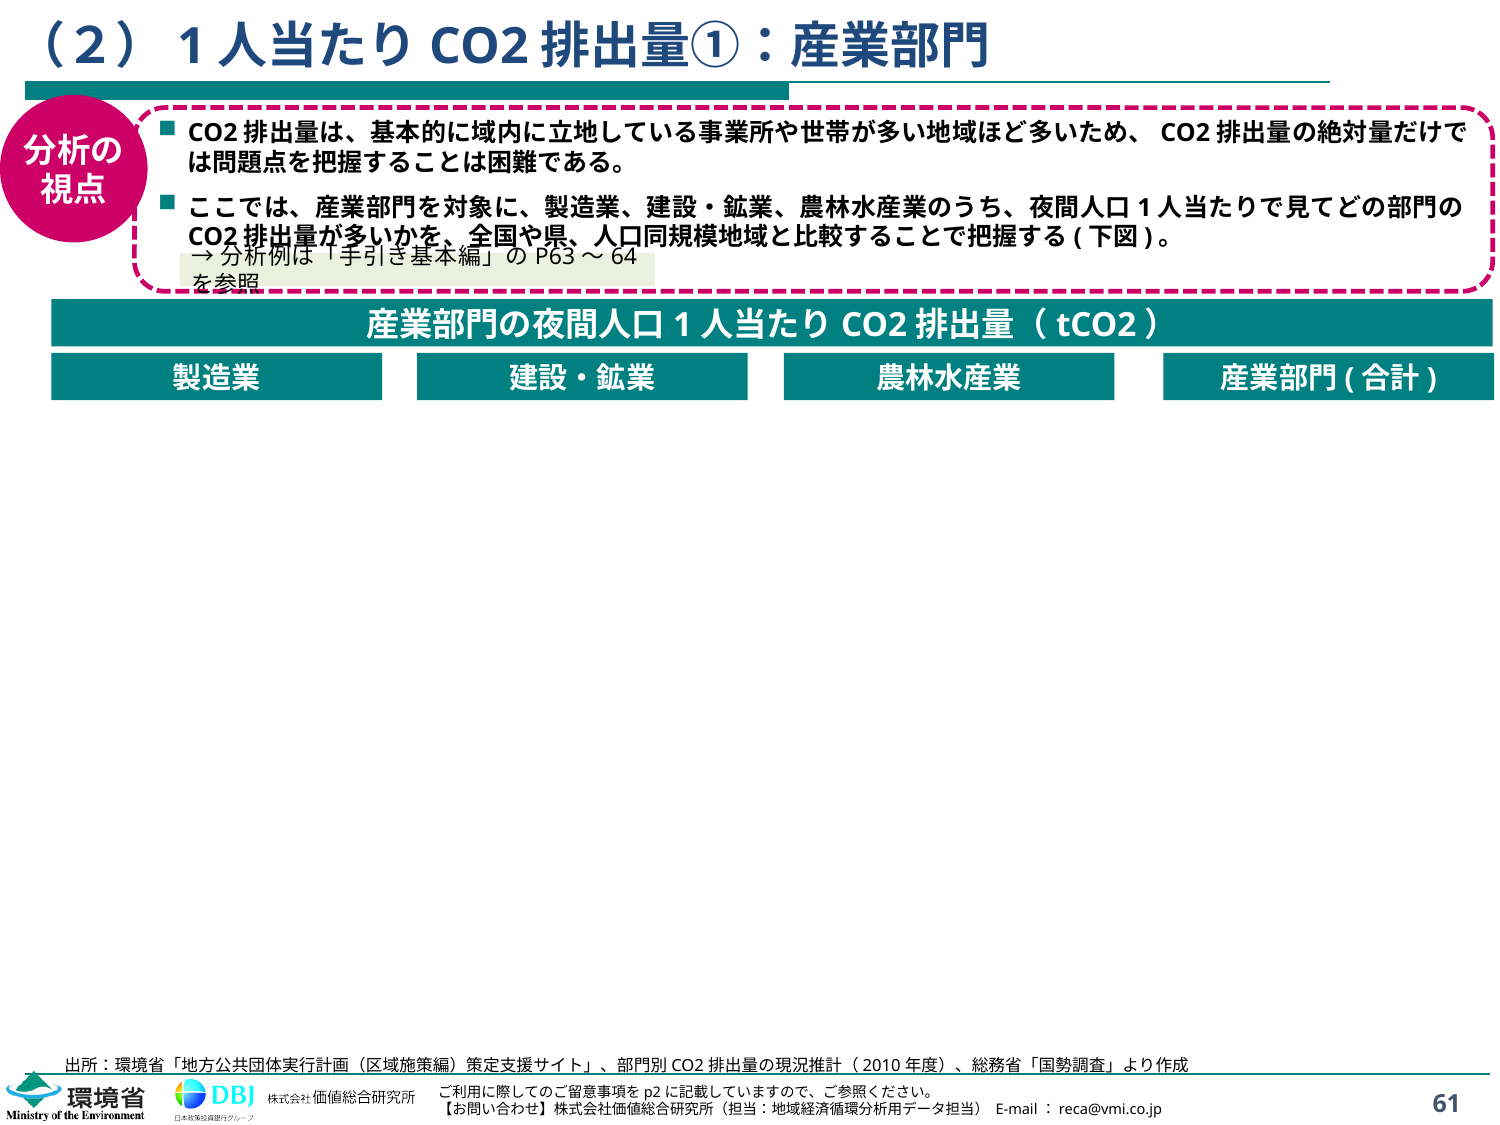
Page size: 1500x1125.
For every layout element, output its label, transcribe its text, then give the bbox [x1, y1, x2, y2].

text_box →分析例は「手引き基本編」のP63～64を参照 [179, 253, 655, 287]
text_box 製造業 [51, 352, 383, 401]
text_box 産業部門の夜間人口1人当たりCO2排出量（tCO2） [51, 299, 1493, 347]
picture [2, 1071, 148, 1125]
text_box CO2排出量は、基本的に域内に立地している事業所や世帯が多い地域ほど多いため、CO2排出量の絶対量だけでは問題点を把握することは困難である。 ここでは、産業部門を対象に、製造業、建設・鉱業、農林水産業のうち、夜間人口1人当たりで見てどの部門のCO2排出量が多いかを、全国や県、人口同規模地域と比較することで把握する(下図)。 [134, 107, 1493, 292]
slide_number 61 [1393, 1079, 1500, 1122]
text_box 建設・鉱業 [417, 352, 748, 401]
text_box 産業部門(合計) [1163, 352, 1495, 401]
title （２）1人当たりCO2排出量①：産業部門 [0, 0, 1304, 82]
text_box 農林水産業 [783, 352, 1115, 401]
picture [171, 1082, 419, 1125]
text_box 分析の 視点 [0, 94, 148, 243]
text_box 出所：環境省「地方公共団体実行計画（区域施策編）策定支援サイト」、部門別CO2排出量の現況推計（2010年度）、総務省「国勢調査」より作成 [49, 1047, 1220, 1082]
